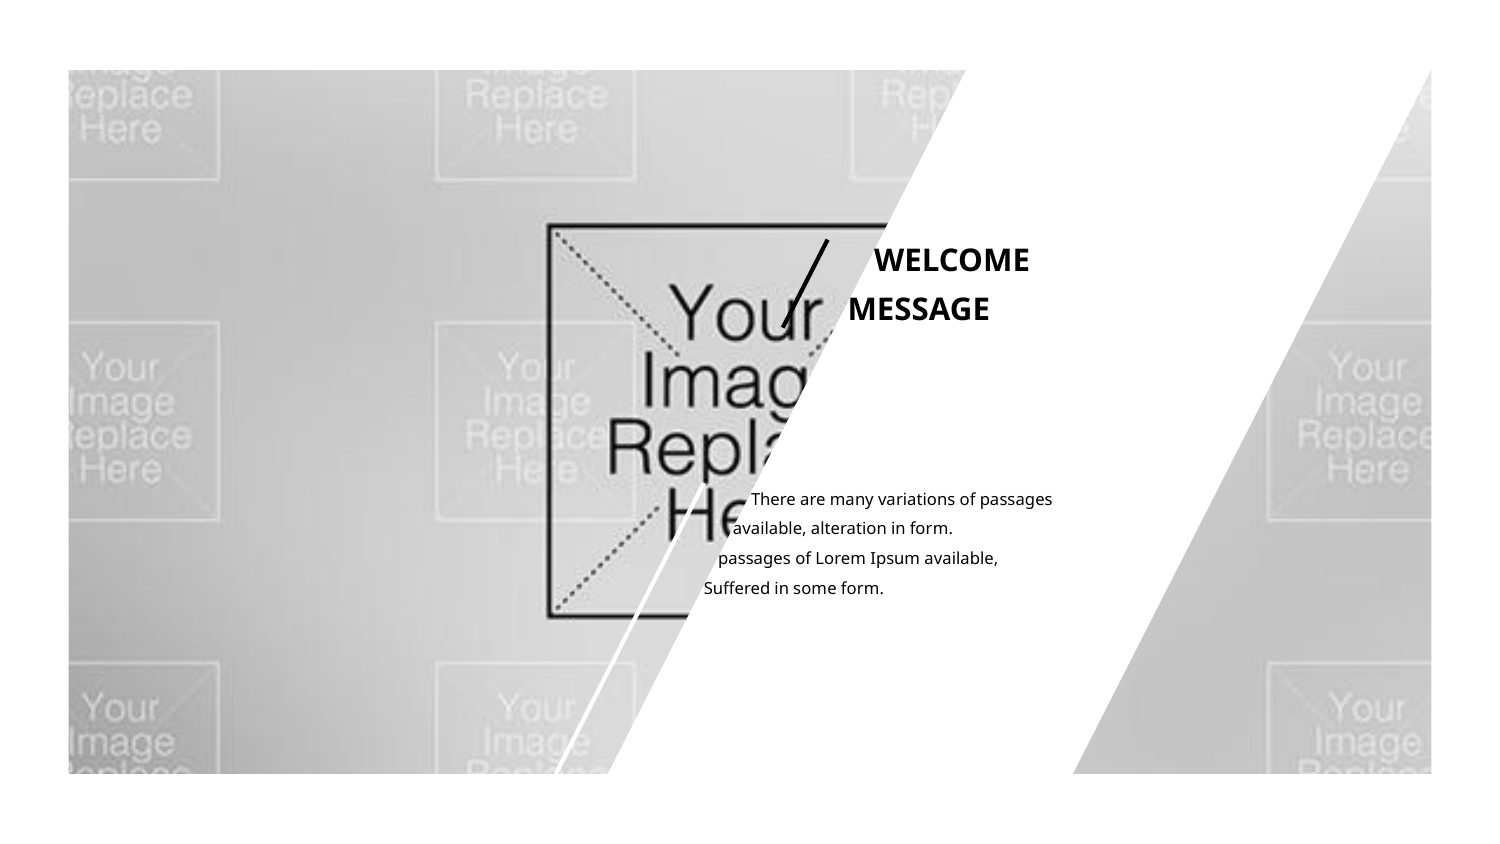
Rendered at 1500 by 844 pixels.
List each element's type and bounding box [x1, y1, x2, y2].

text_box [782, 239, 828, 328]
text_box [703, 482, 1081, 604]
text_box [847, 234, 1139, 334]
picture [68, 70, 1432, 774]
text_box [555, 482, 704, 775]
